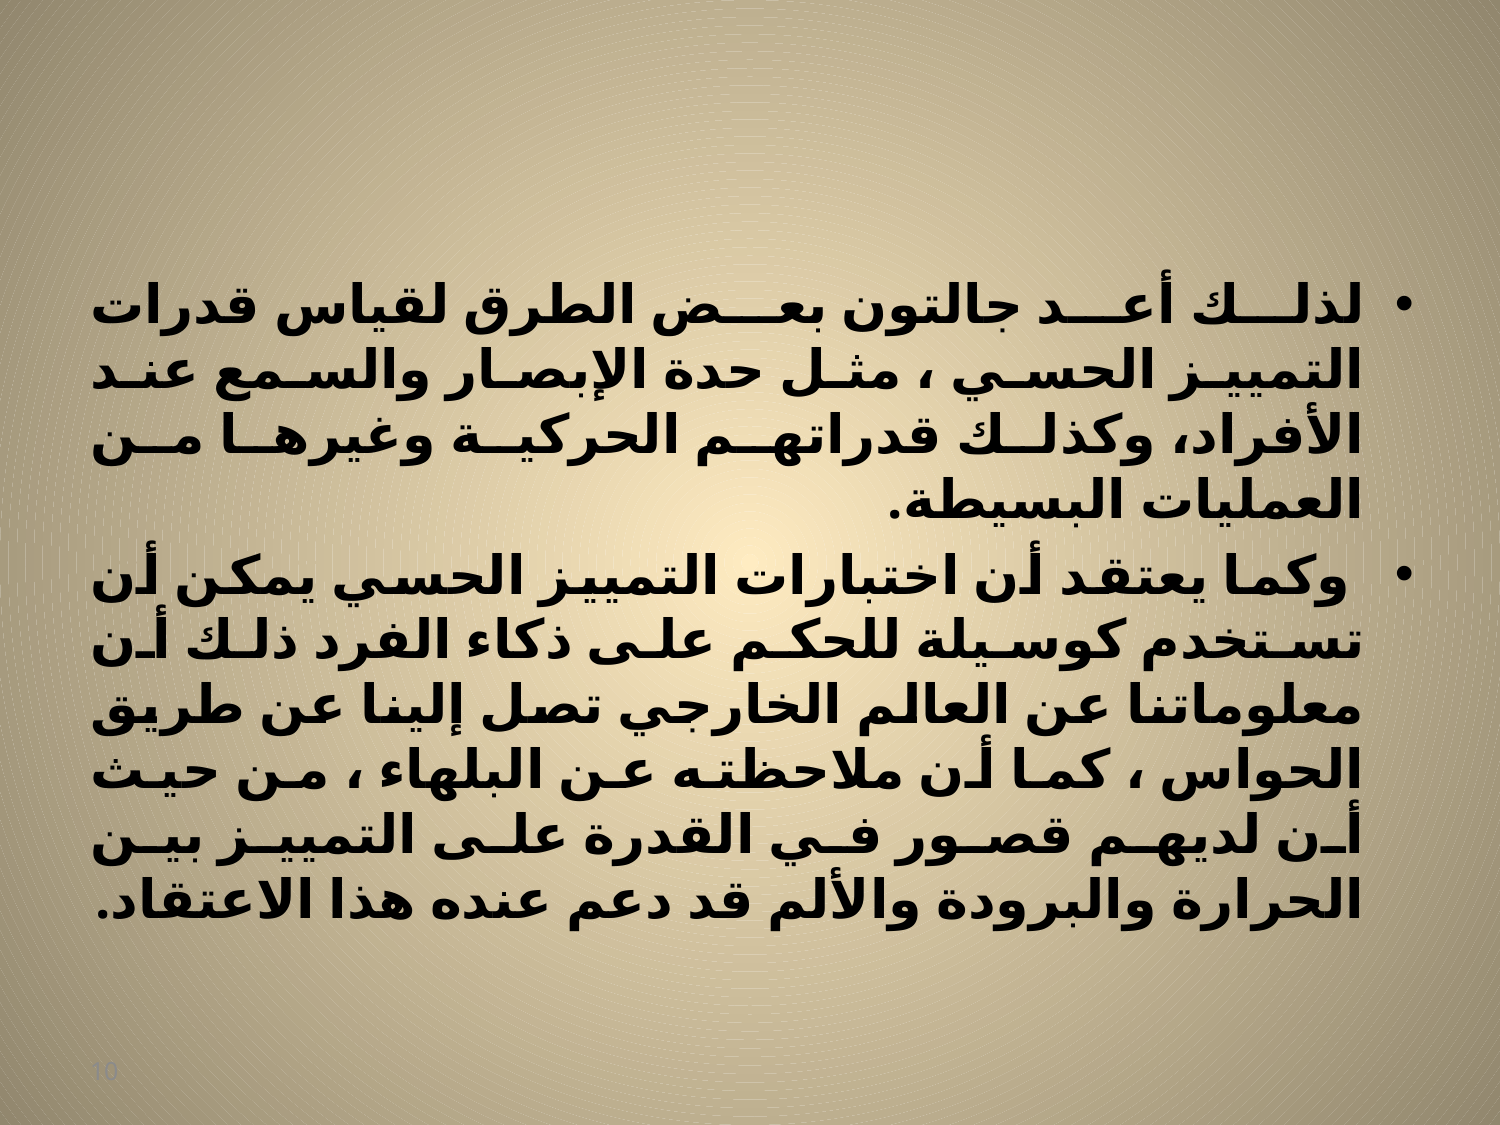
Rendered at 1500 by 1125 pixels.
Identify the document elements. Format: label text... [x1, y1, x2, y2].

list لذلك أعد جالتون بعض الطرق لقياس قدرات التمييز الحسي ، مثل حدة الإبصار والسمع عند الأفراد، وكذلك قدراتهم الحركية وغيرها من العمليات البسيطة. وكما يعتقد أن اختبارات التمييز الحسي يمكن أن تستخدم كوسيلة للحكم على ذكاء الفرد ذلك أن معلوماتنا عن العالم الخارجي تصل إلينا عن طريق الحواس ، كما أن ملاحظته عن البلهاء ، من حيث أن لديهم قصور في القدرة على التمييز بين الحرارة والبرودة والألم قد دعم عنده هذا الاعتقاد. [75, 262, 1425, 1005]
slide_number 10 [75, 1042, 425, 1103]
